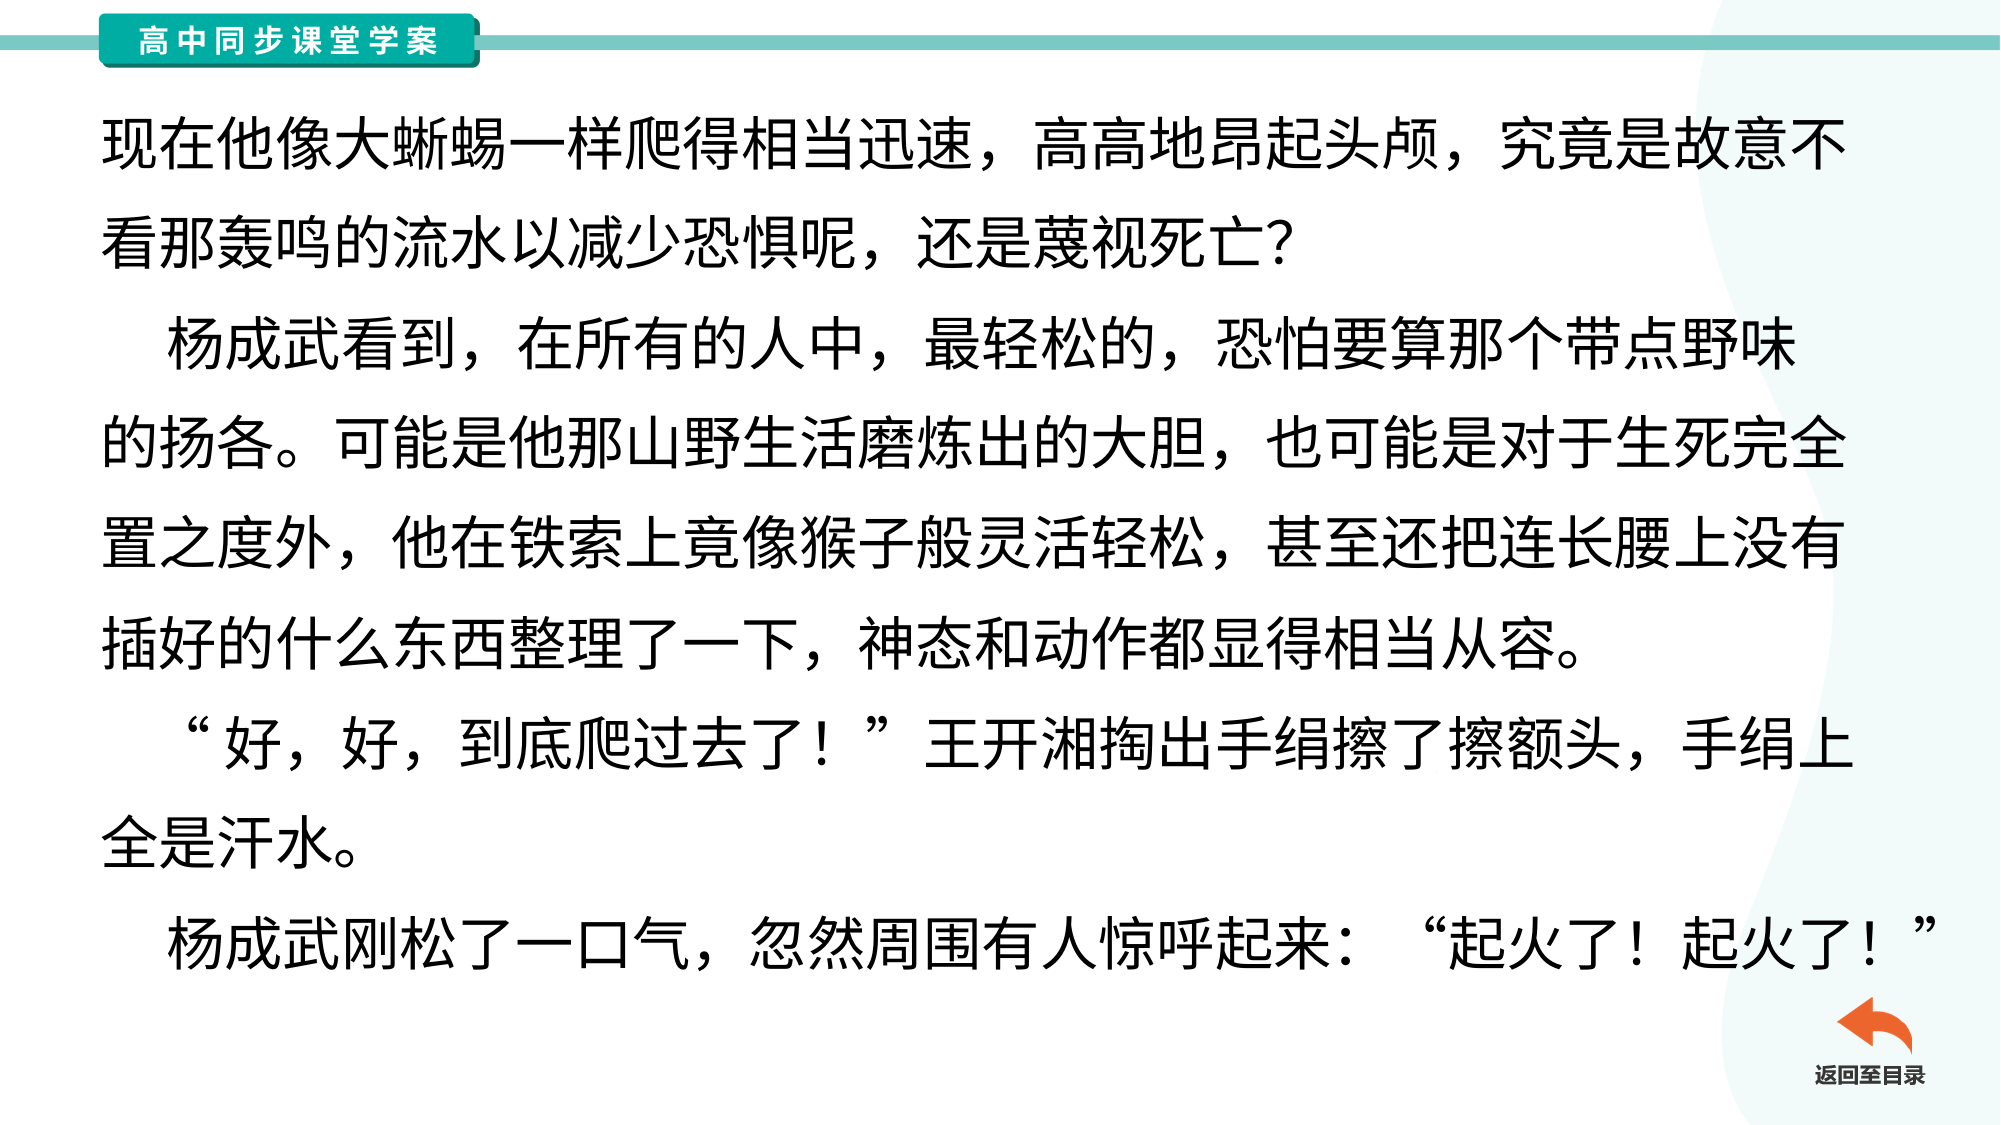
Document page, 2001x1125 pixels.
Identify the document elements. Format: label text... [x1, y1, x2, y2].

text_box 现在他像大蜥蜴一样爬得相当迅速，高高地昂起头颅，究竟是故意不 看那轰鸣的流水以减少恐惧呢，还是蔑视死亡？ 杨成武看到，在所有的人中，最轻松的，恐怕要算那个带点野味 的扬各。可能是他那山野生活磨炼出的大胆，也可能是对于生死完全 置之度外，他在铁索上竟像猴子般灵活轻松，甚至还把连长腰上没有 插好的什么东西整理了一下，神态和动作都显得相当从容。 “好，好，到底爬过去了！”王开湘掏出手绢擦了擦额头，手绢上 全是汗水。 杨成武刚松了一口气，忽然周围有人惊呼起来：“起火了！起火了！” [100, 76, 1899, 1033]
picture [0, 0, 2000, 1125]
